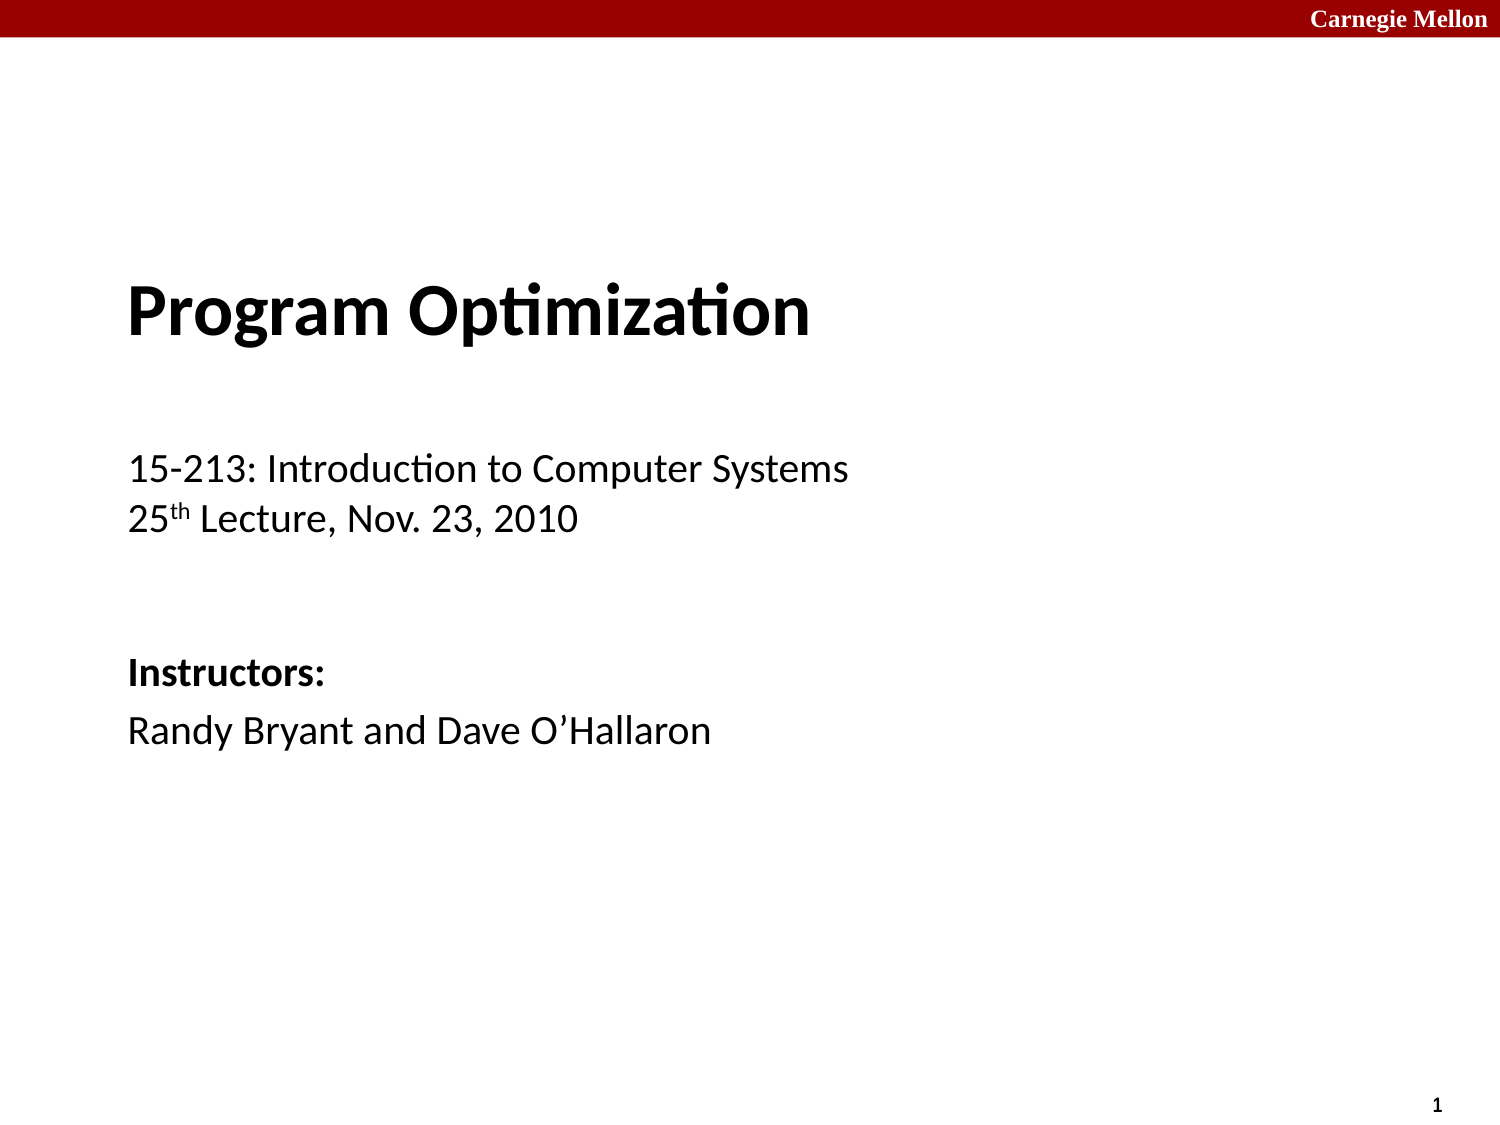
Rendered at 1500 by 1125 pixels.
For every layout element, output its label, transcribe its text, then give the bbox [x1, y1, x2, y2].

subtitle Instructors: Randy Bryant and Dave O’Hallaron [112, 637, 1373, 926]
title Program Optimization 15-213: Introduction to Computer Systems 25th Lecture, Nov. 23, 2010 [112, 279, 1388, 522]
